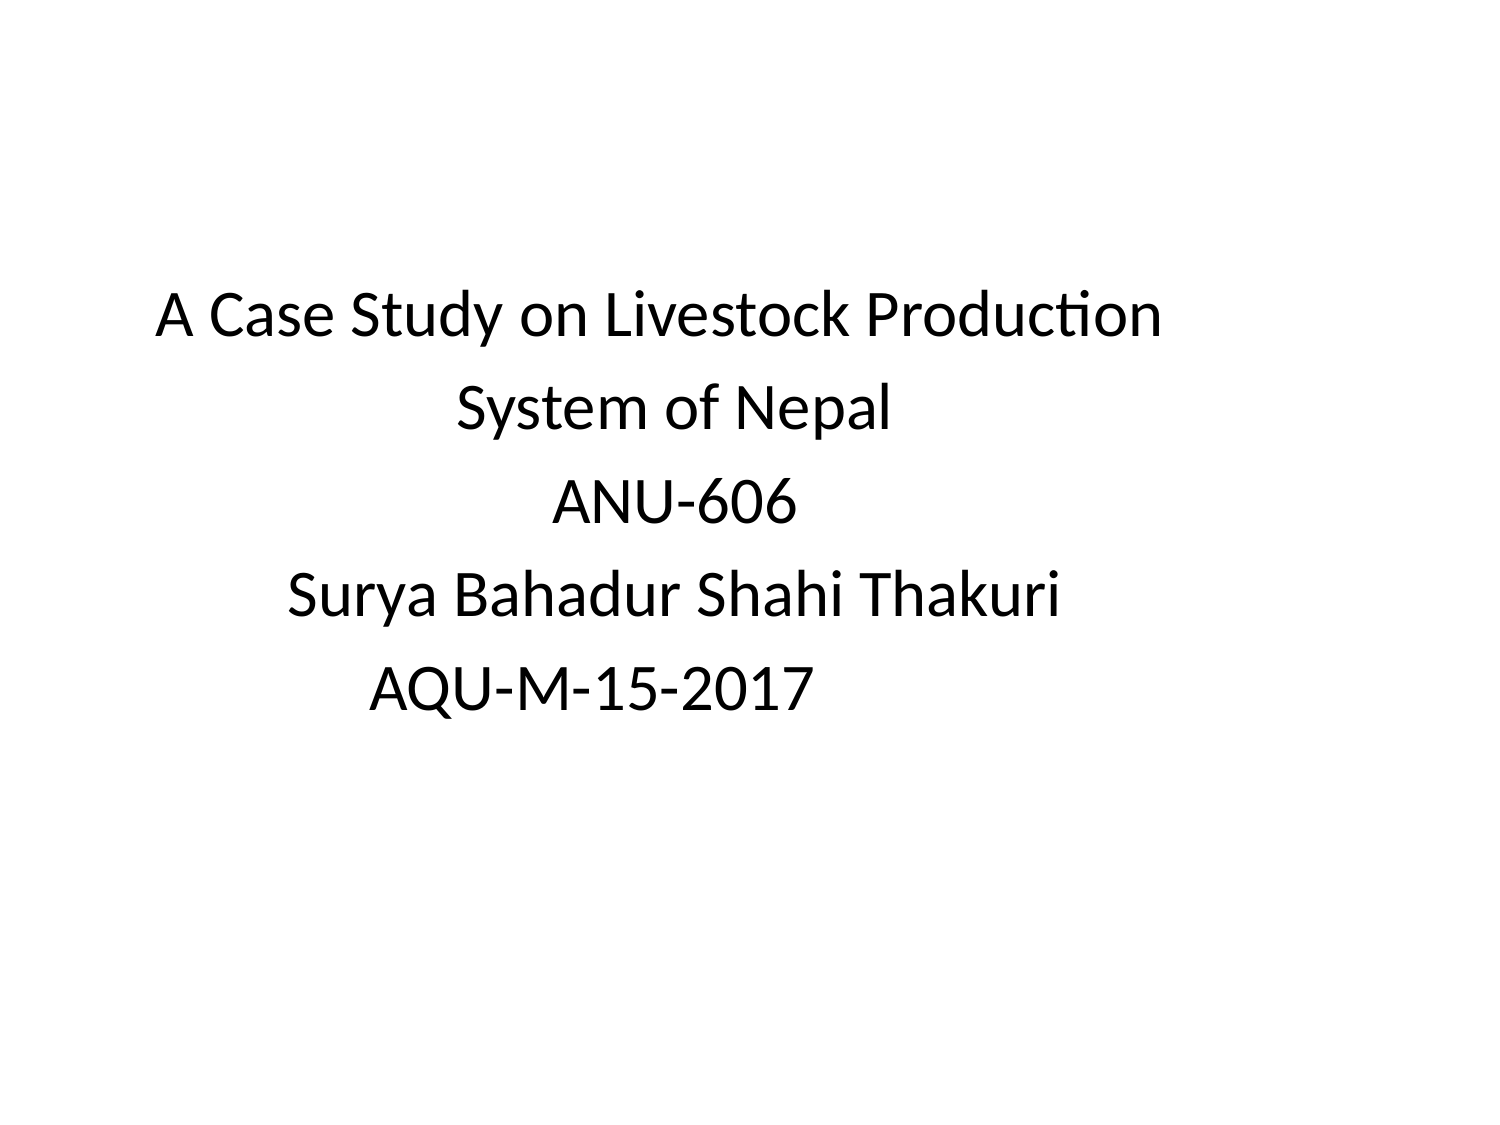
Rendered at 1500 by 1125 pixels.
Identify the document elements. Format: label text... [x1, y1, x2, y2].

list A Case Study on Livestock Production System of Nepal ANU-606 Surya Bahadur Shahi Thakuri AQU-M-15-2017 [0, 262, 1350, 1005]
